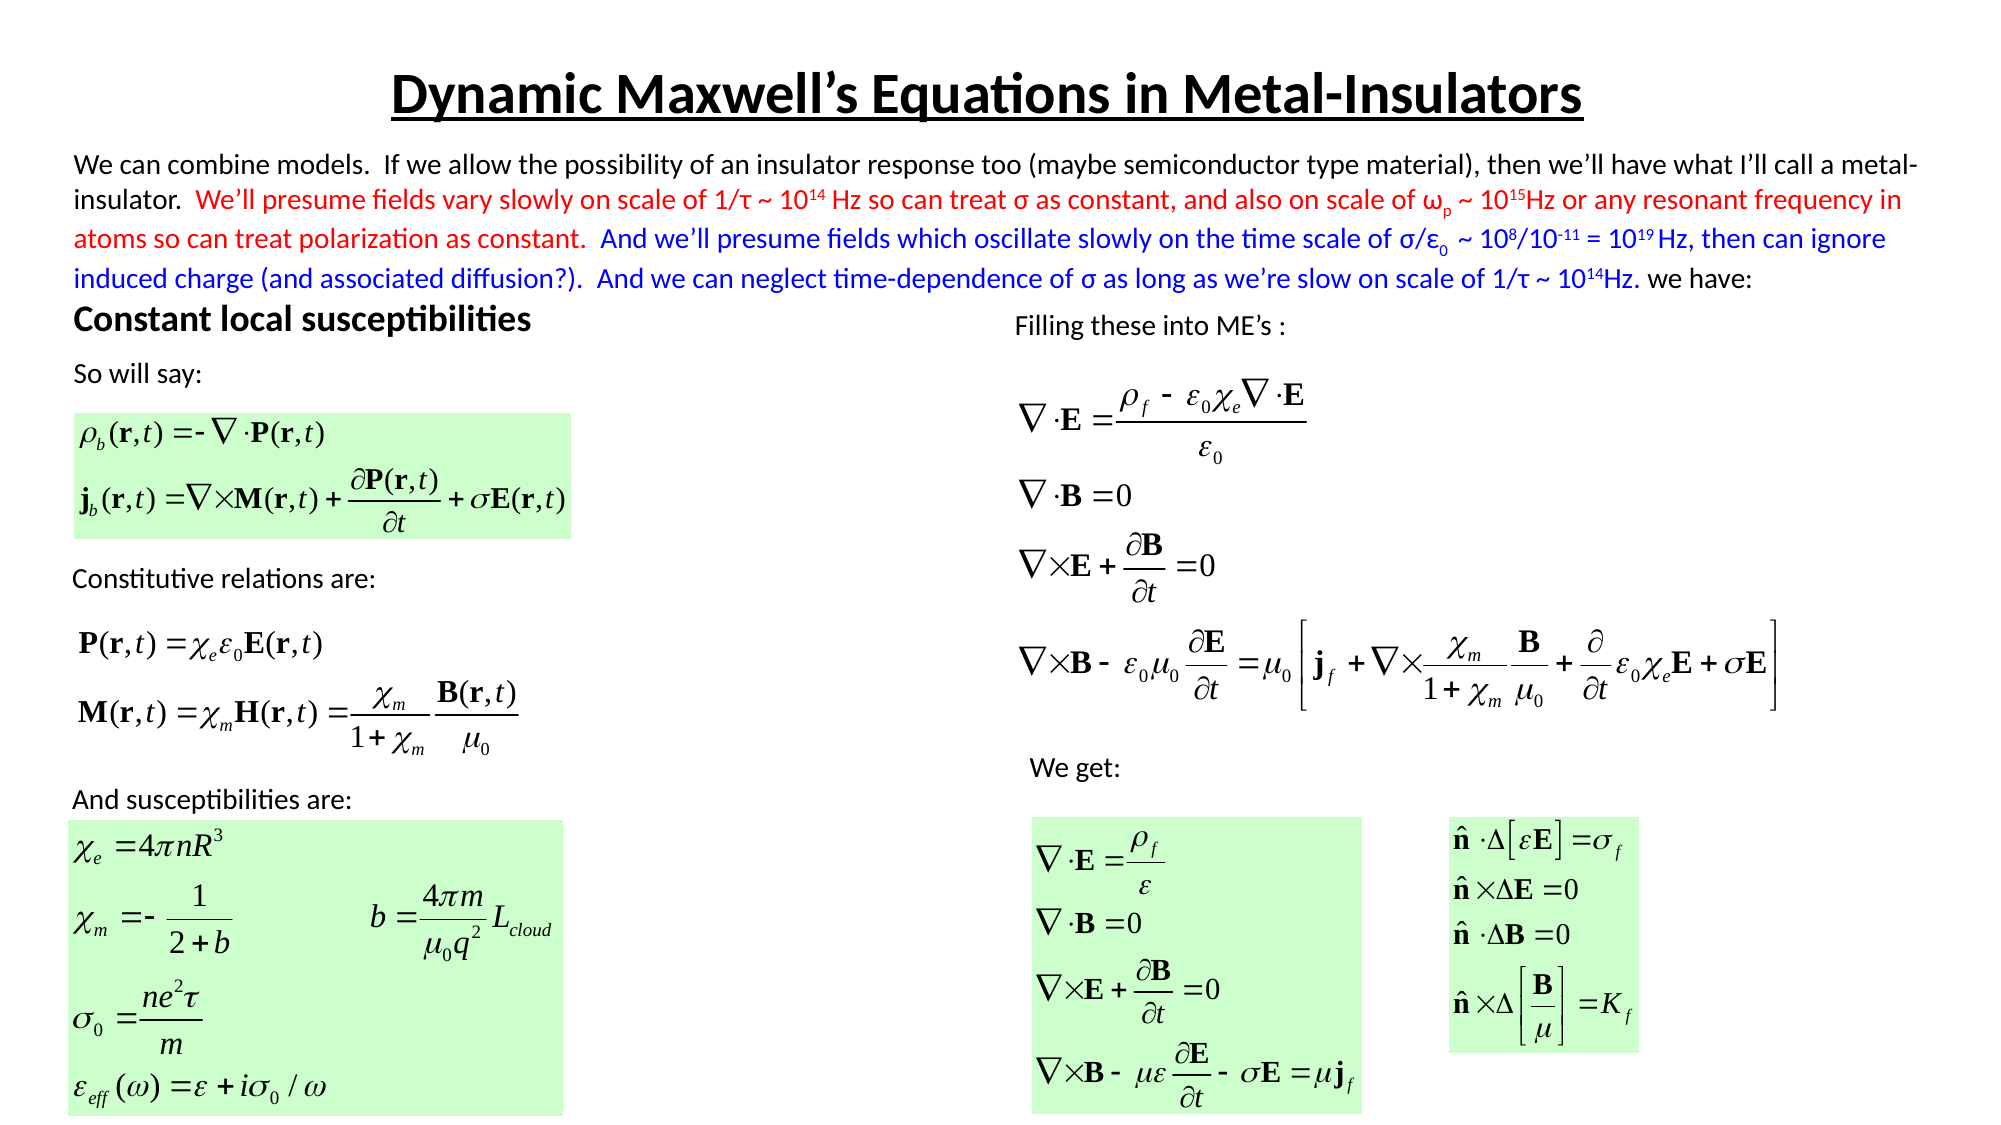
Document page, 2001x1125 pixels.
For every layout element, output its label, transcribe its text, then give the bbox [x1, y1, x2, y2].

text_box So will say: [58, 346, 254, 397]
text_box We can combine models. If we allow the possibility of an insulator response too (maybe semiconductor type material), then we’ll have what I’ll call a metal-insulator. We’ll presume fields vary slowly on scale of 1/τ ~ 1014 Hz so can treat σ as constant, and also on scale of ωp ~ 1015Hz or any resonant frequency in atoms so can treat polarization as constant. And we’ll presume fields which oscillate slowly on the time scale of σ/ε0 ~ 108/10-11 = 1019 Hz, then can ignore induced charge (and associated diffusion?). And we can neglect time-dependence of σ as long as we’re slow on scale of 1/τ ~ 1014Hz. we have: [58, 137, 1946, 302]
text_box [1014, 373, 1789, 718]
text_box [67, 819, 564, 1116]
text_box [1032, 817, 1363, 1114]
text_box We get: [1014, 741, 1172, 791]
text_box Constant local susceptibilities [58, 302, 548, 347]
title Dynamic Maxwell’s Equations in Metal-Insulators [237, 19, 1738, 134]
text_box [73, 413, 572, 540]
text_box And susceptibilities are: [57, 772, 556, 823]
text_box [73, 623, 525, 762]
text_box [1449, 817, 1639, 1054]
text_box Filling these into ME’s : [999, 302, 1389, 349]
text_box Constitutive relations are: [57, 552, 556, 603]
